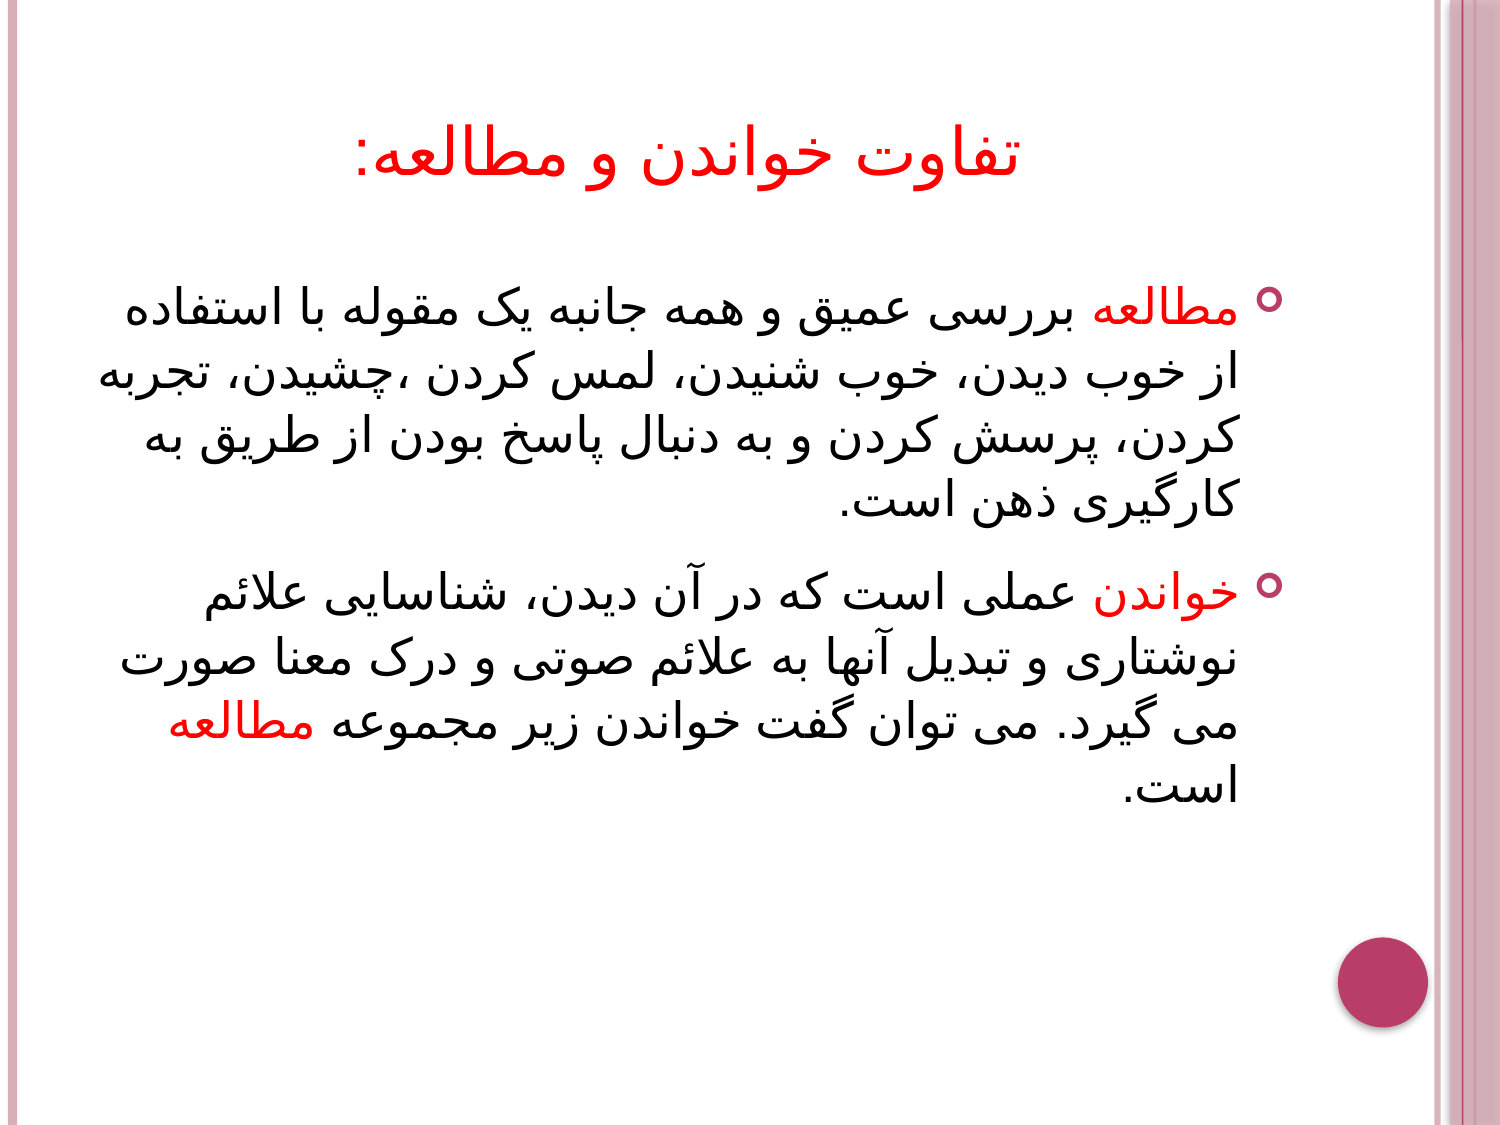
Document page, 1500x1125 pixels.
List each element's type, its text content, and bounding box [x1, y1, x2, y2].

title تفاوت خواندن و مطالعه: [75, 45, 1300, 197]
list مطالعه بررسی عمیق و همه جانبه یک مقوله با استفاده از خوب دیدن، خوب شنیدن، لمس کردن ،چشیدن، تجربه کردن، پرسش کردن و به دنبال پاسخ بودن از طریق به کارگیری ذهن است. خواندن عملی است که در آن دیدن، شناسایی علائم نوشتاری و تبدیل آنها به علائم صوتی و درک معنا صورت می گیرد. می توان گفت خواندن زیر مجموعه مطالعه است. [75, 262, 1300, 1062]
